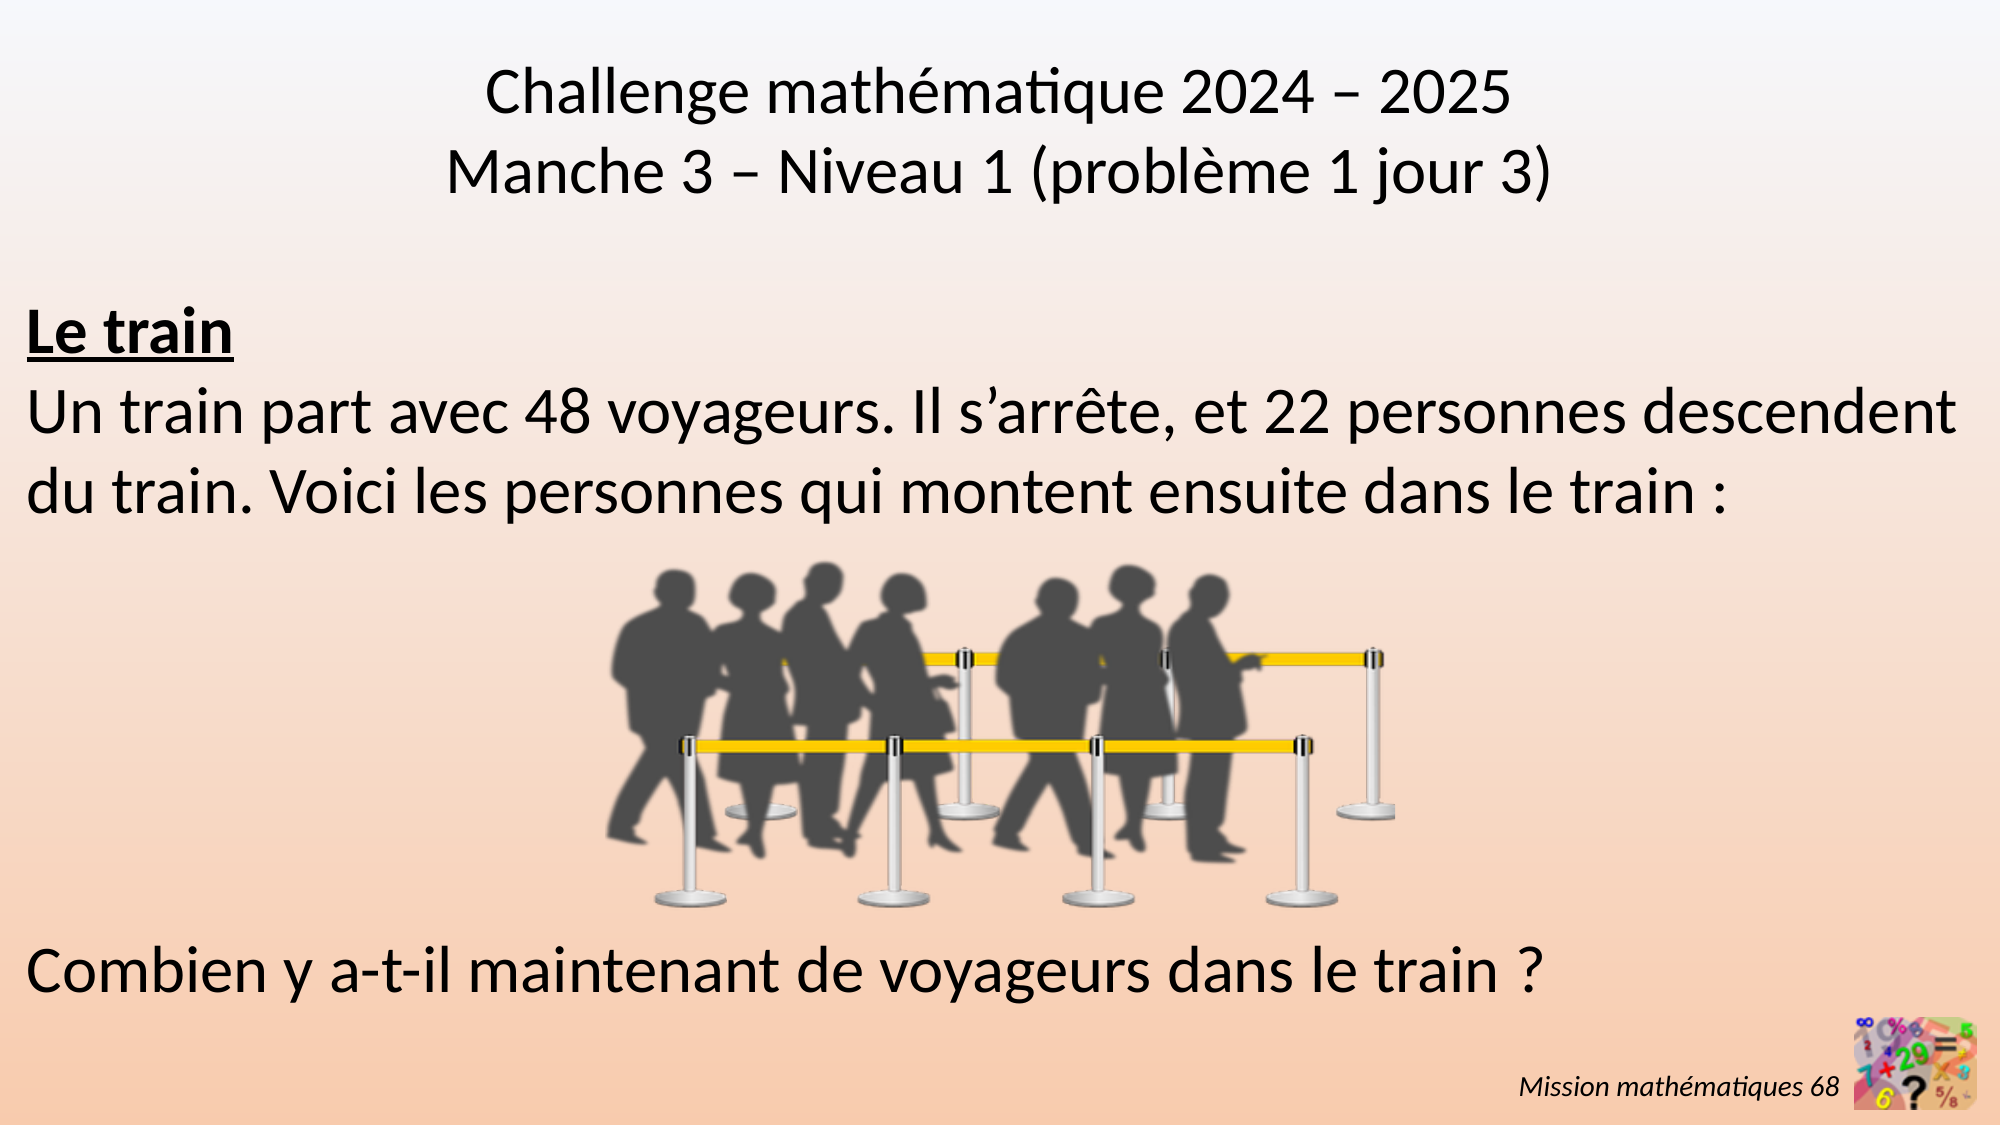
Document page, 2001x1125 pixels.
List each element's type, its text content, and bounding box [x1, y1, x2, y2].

text_box Mission mathématiques 68 [1501, 1059, 1854, 1110]
text_box Challenge mathématique 2024 – 2025 Manche 3 – Niveau 1 (problème 1 jour 3) Le train Un train part avec 48 voyageurs. Il s’arrête, et 22 personnes descendent du train. Voici les personnes qui montent ensuite dans le train : Combien y a-t-il maintenant de voyageurs dans le train ? [11, 39, 1988, 1014]
picture [604, 531, 1396, 928]
picture [1854, 1017, 1977, 1110]
